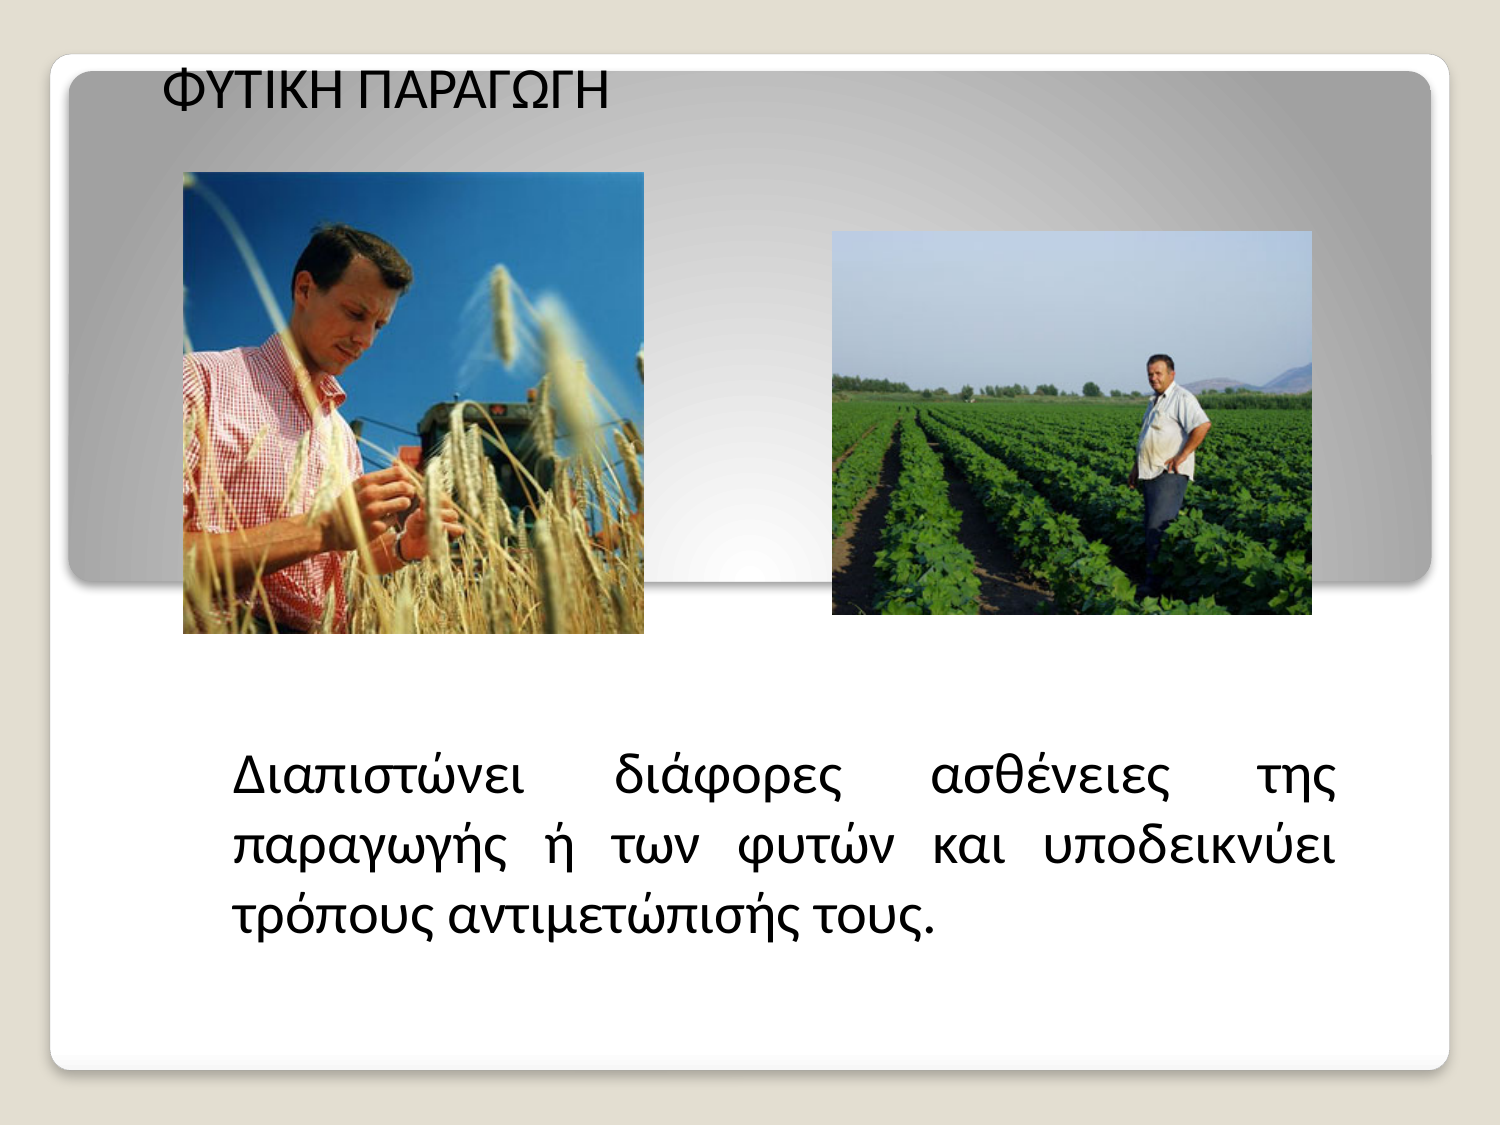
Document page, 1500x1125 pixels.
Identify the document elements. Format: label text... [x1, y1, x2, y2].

picture [832, 231, 1312, 616]
text_box ΦΥΤΙΚΗ ΠΑΡΑΓΩΓΗ [147, 42, 1412, 128]
picture [182, 172, 645, 634]
text_box Διαπιστώνει διάφορες ασθένειες της παραγωγής ή των φυτών και υποδεικνύει τρόπους αντιμετώπισής τους. [218, 727, 1353, 953]
